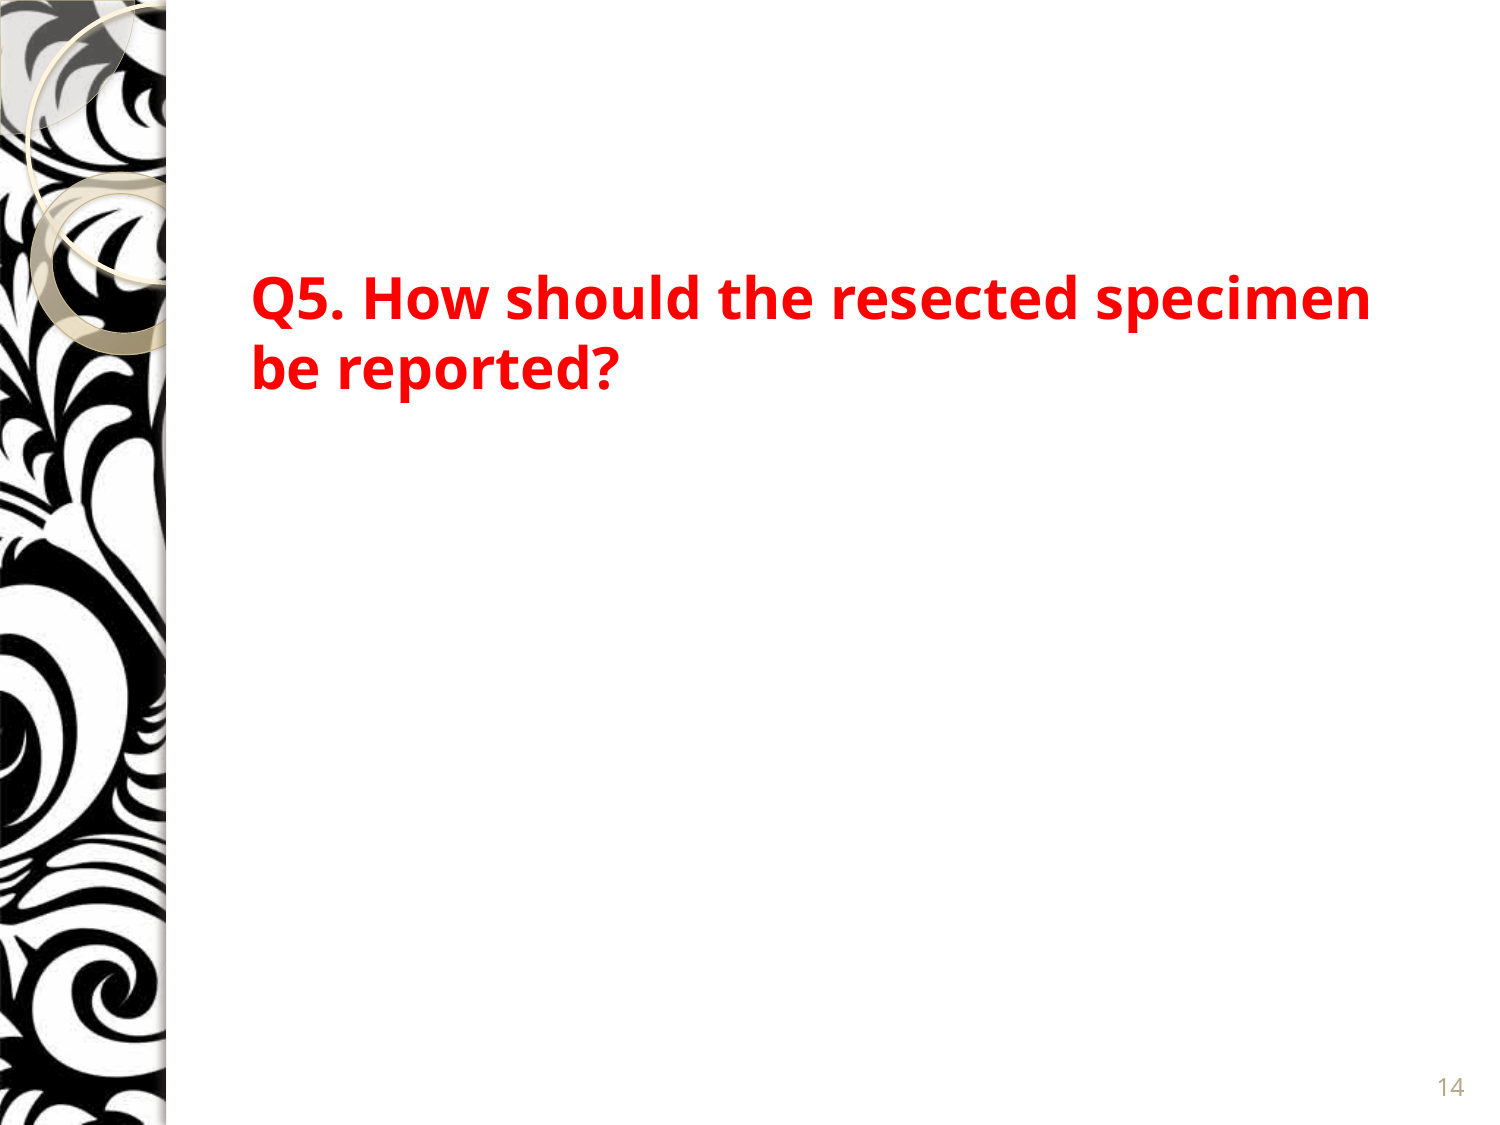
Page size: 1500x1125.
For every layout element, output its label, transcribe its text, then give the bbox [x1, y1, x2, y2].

picture [136, 0, 164, 4]
picture [53, 241, 160, 332]
picture [32, 13, 160, 207]
title Q5. How should the resected specimen be reported? [235, 237, 1466, 425]
slide_number 14 [1413, 1034, 1488, 1113]
picture [0, 134, 166, 1125]
picture [62, 195, 160, 280]
